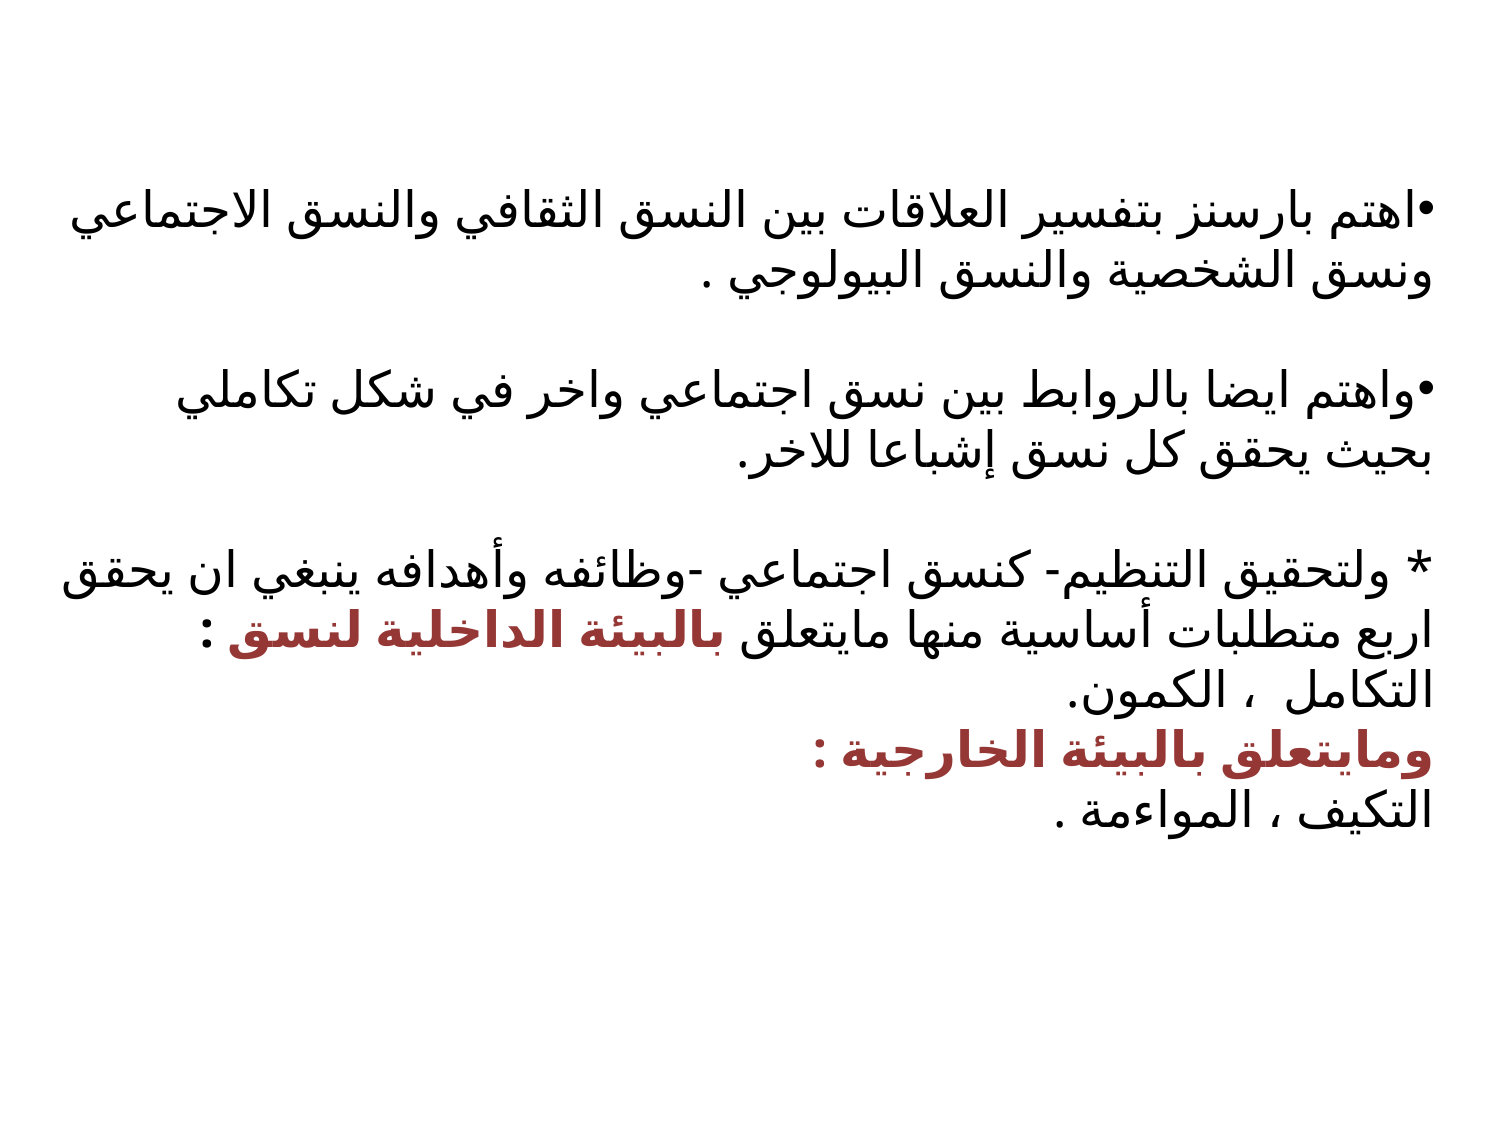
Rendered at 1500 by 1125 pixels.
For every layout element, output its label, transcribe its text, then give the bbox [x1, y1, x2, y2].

text_box اهتم بارسنز بتفسير العلاقات بين النسق الثقافي والنسق الاجتماعي ونسق الشخصية والنسق البيولوجي . واهتم ايضا بالروابط بين نسق اجتماعي واخر في شكل تكاملي بحيث يحقق كل نسق إشباعا للاخر. * ولتحقيق التنظيم- كنسق اجتماعي -وظائفه وأهدافه ينبغي ان يحقق اربع متطلبات أساسية منها مايتعلق بالبيئة الداخلية لنسق : التكامل ، الكمون. ومايتعلق بالبيئة الخارجية : التكيف ، المواءمة . [37, 124, 1450, 950]
